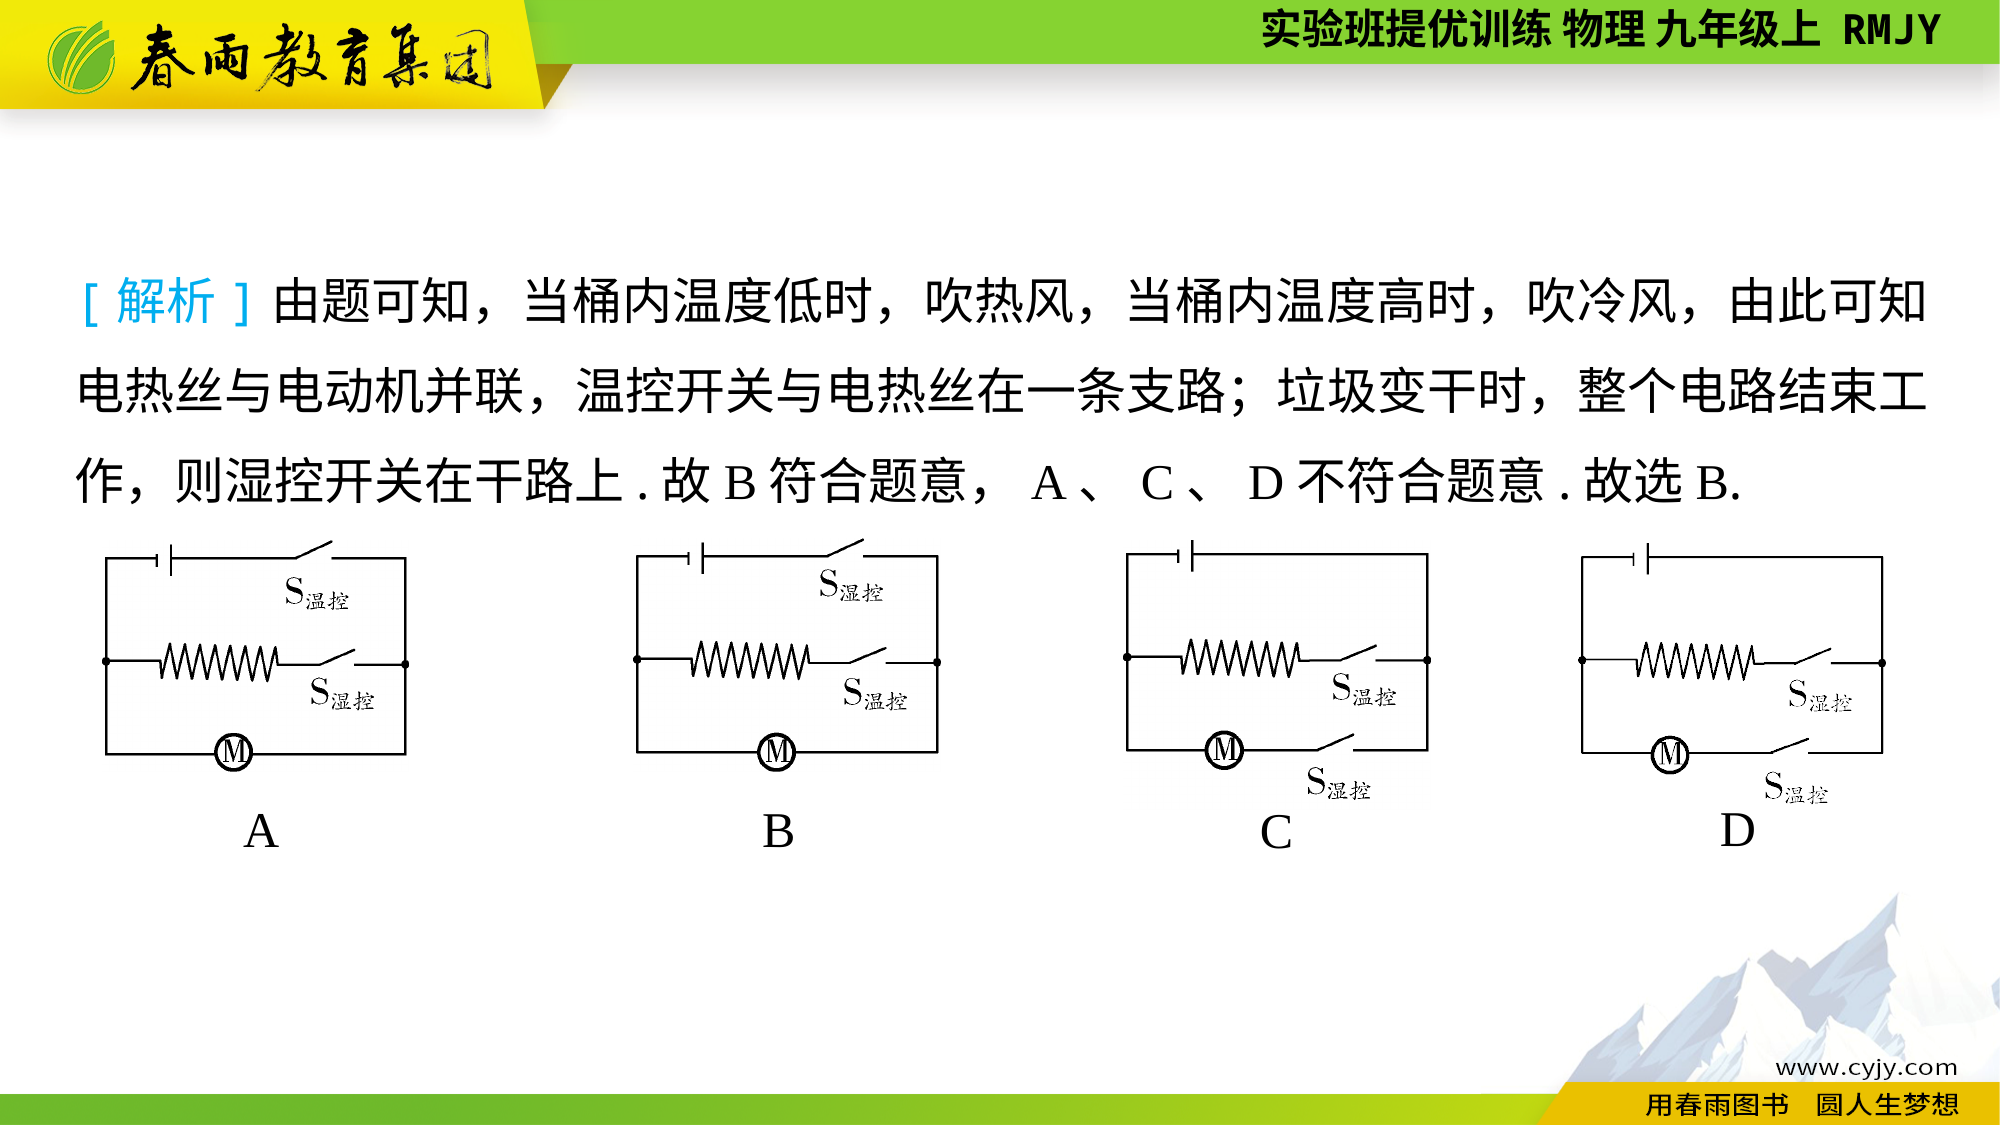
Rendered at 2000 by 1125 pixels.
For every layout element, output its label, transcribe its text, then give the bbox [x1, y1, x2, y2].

text_box B [747, 790, 811, 865]
picture [0, 0, 2000, 1125]
text_box C [1244, 819, 1308, 867]
list [解析]由题可知，当桶内温度低时，吹热风，当桶内温度高时，吹冷风，由此可知电热丝与电动机并联，温控开关与电热丝在一条支路；垃圾变干时，整个电路结束工作，则湿控开关在干路上.故B符合题意，A、C、D不符合题意.故选B. [59, 232, 1944, 509]
text_box D [1705, 823, 1771, 865]
text_box A [228, 790, 295, 865]
